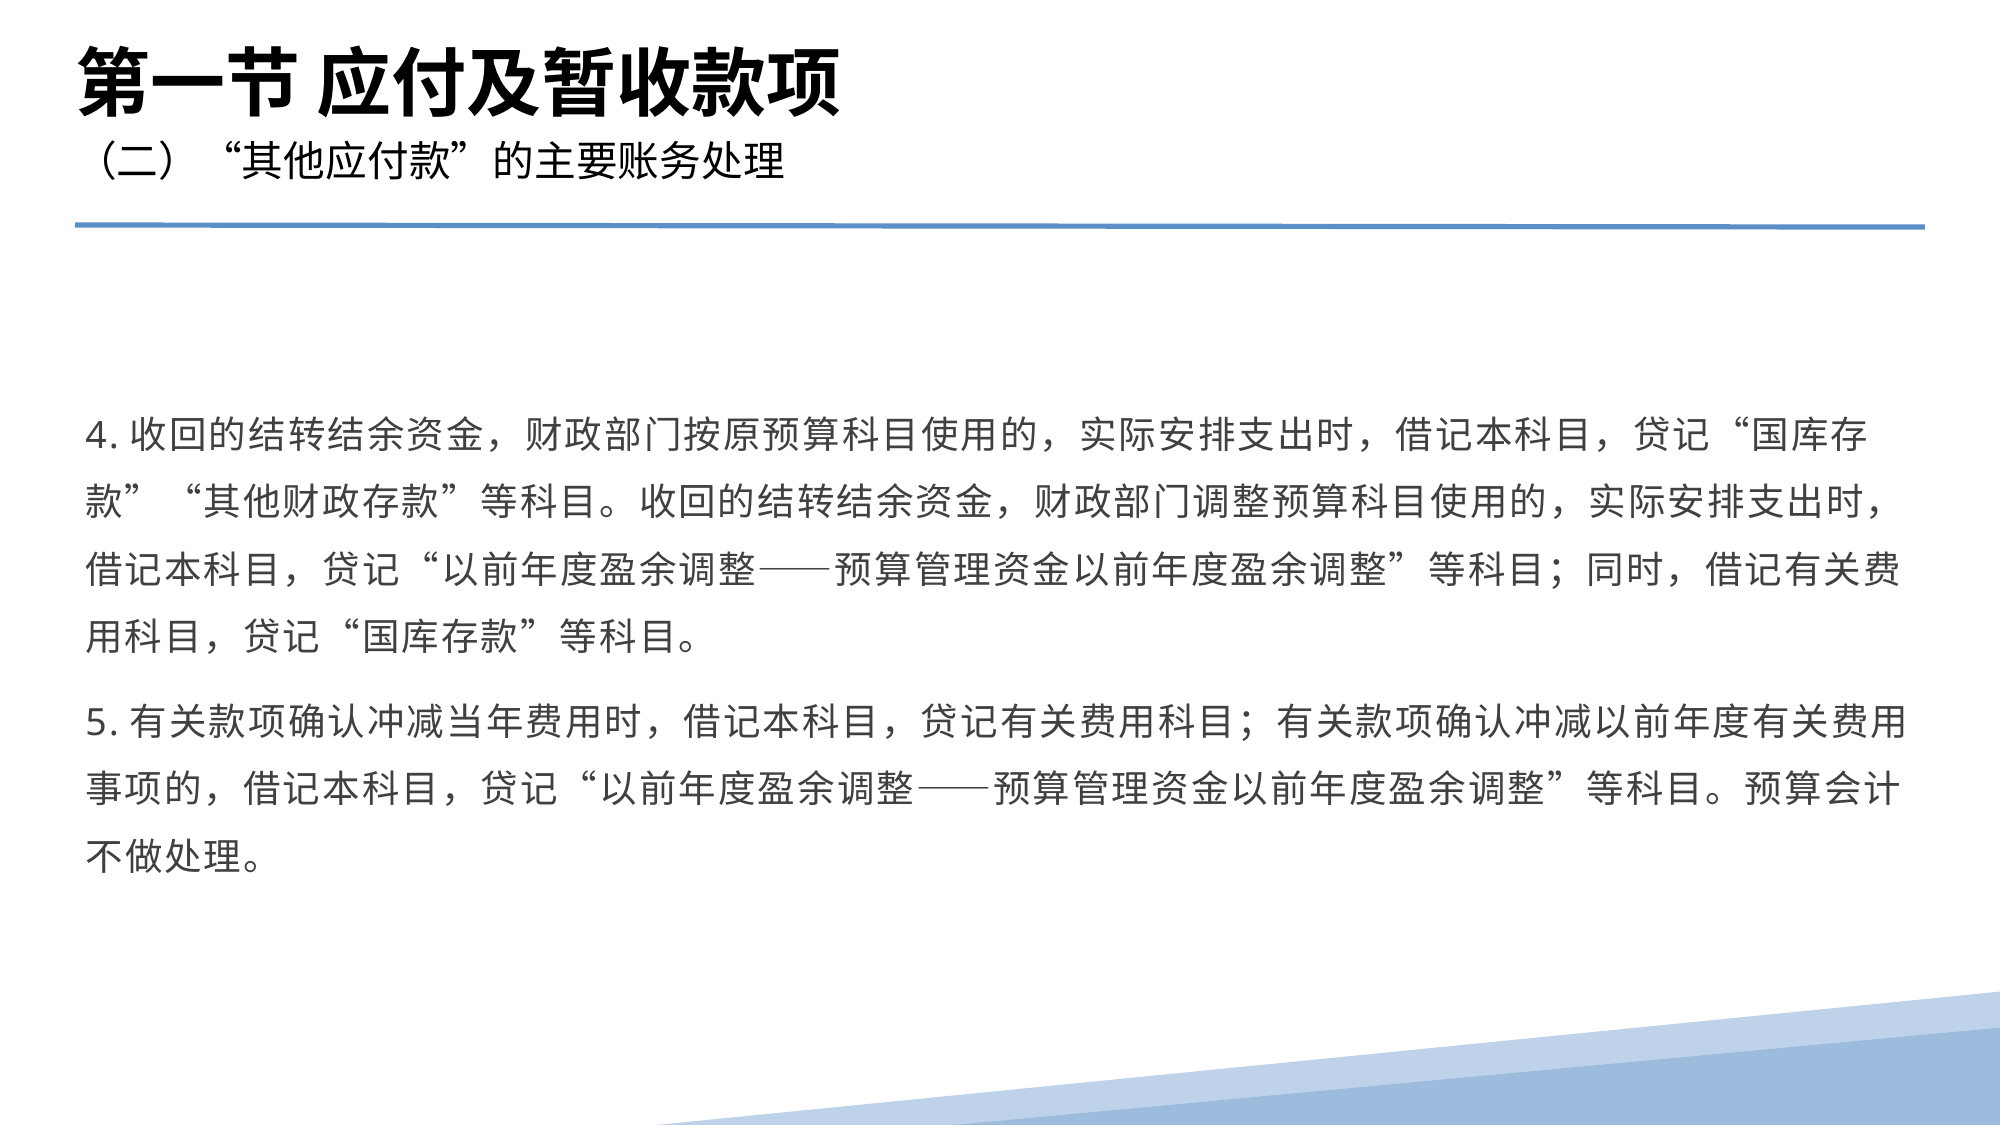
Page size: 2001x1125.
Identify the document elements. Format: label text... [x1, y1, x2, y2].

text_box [74, 224, 1925, 228]
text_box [656, 991, 2000, 1125]
text_box 4.收回的结转结余资金，财政部门按原预算科目使用的，实际安排支出时，借记本科目，贷记“国库存款”“其他财政存款”等科目。收回的结转结余资金，财政部门调整预算科目使用的，实际安排支出时，借记本科目，贷记“以前年度盈余调整——预算管理资金以前年度盈余调整”等科目；同时，借记有关费用科目，贷记“国库存款”等科目。 5.有关款项确认冲减当年费用时，借记本科目，贷记有关费用科目；有关款项确认冲减以前年度有关费用事项的，借记本科目，贷记“以前年度盈余调整——预算管理资金以前年度盈余调整”等科目。预算会计不做处理。 [75, 300, 1925, 1050]
text_box 第一节 应付及暂收款项 [75, 24, 1925, 124]
text_box （二）“其他应付款”的主要账务处理 [75, 124, 1925, 200]
